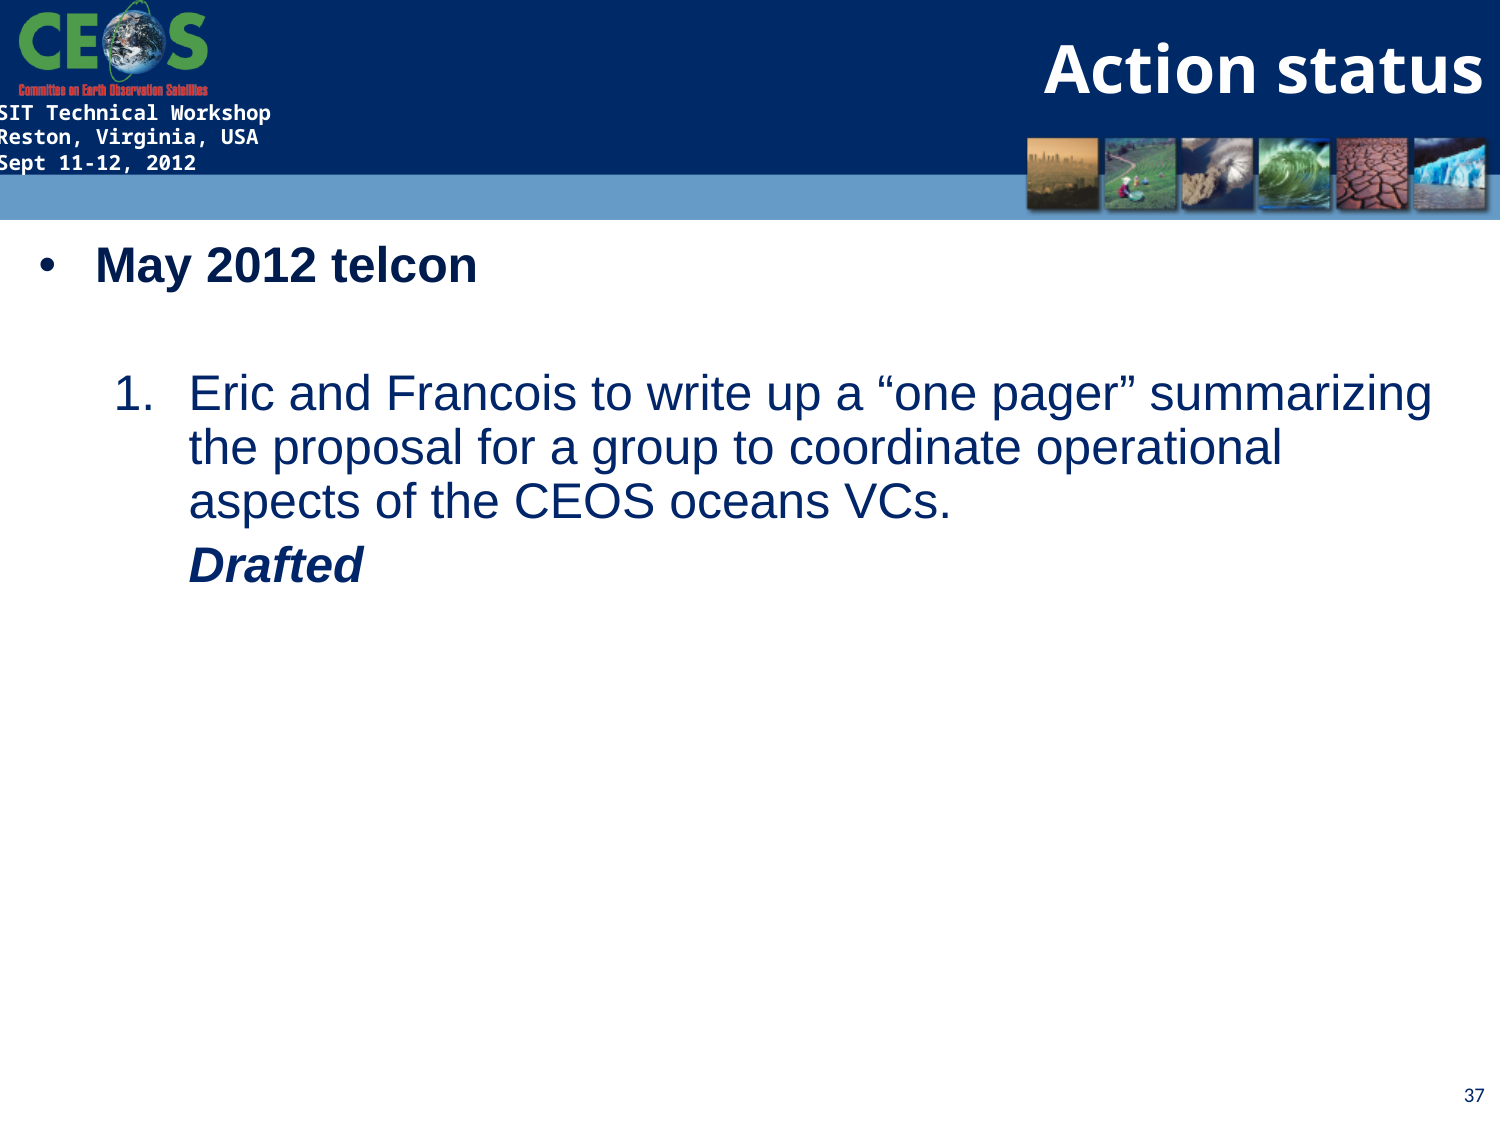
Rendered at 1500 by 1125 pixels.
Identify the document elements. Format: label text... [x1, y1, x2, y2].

picture [0, 0, 1500, 220]
title Action status [226, 16, 1500, 117]
text_box May 2012 telcon Eric and Francois to write up a “one pager” summarizing the proposal for a group to coordinate operational aspects of the CEOS oceans VCs. Drafted [24, 232, 1473, 1074]
slide_number 37 [1187, 1073, 1500, 1125]
